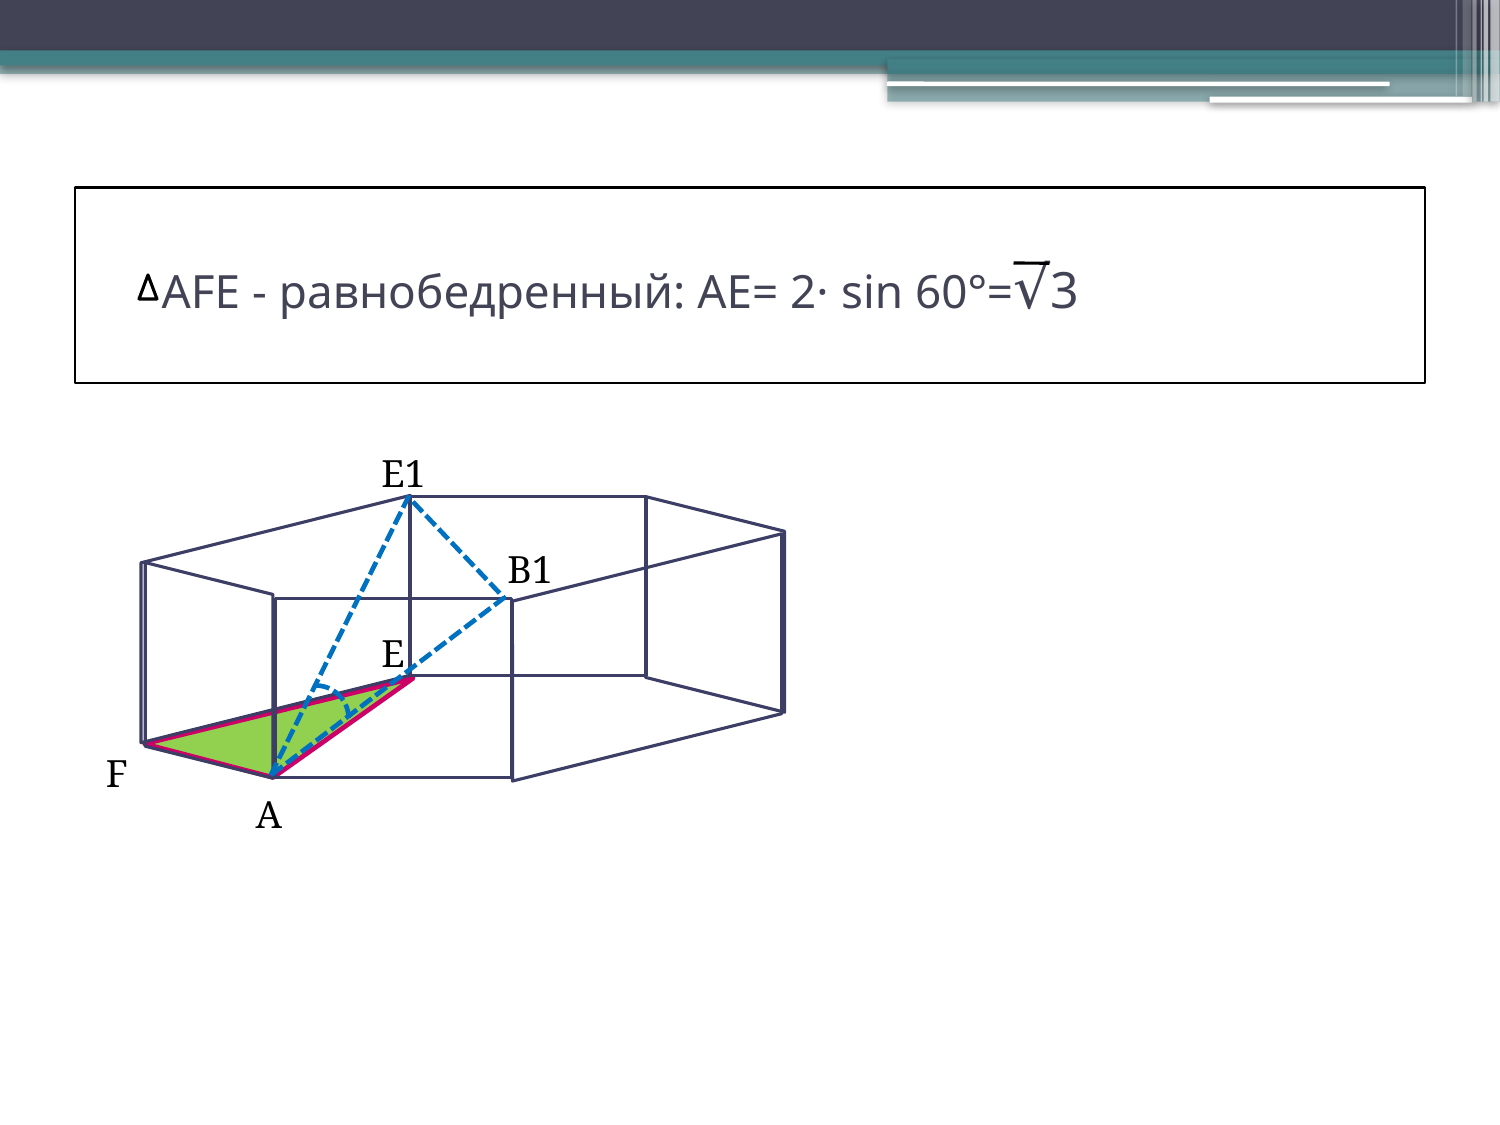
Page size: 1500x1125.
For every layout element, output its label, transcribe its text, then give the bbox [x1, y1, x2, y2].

list [73, 460, 1424, 1099]
text_box E1 [366, 442, 451, 493]
text_box F [91, 742, 122, 802]
title AFE - равнобедренный: АЕ= 2· sin 60°=√3 [75, 187, 1425, 383]
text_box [198, 562, 493, 752]
text_box A [240, 790, 272, 844]
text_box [114, 496, 808, 779]
text_box [137, 273, 159, 301]
